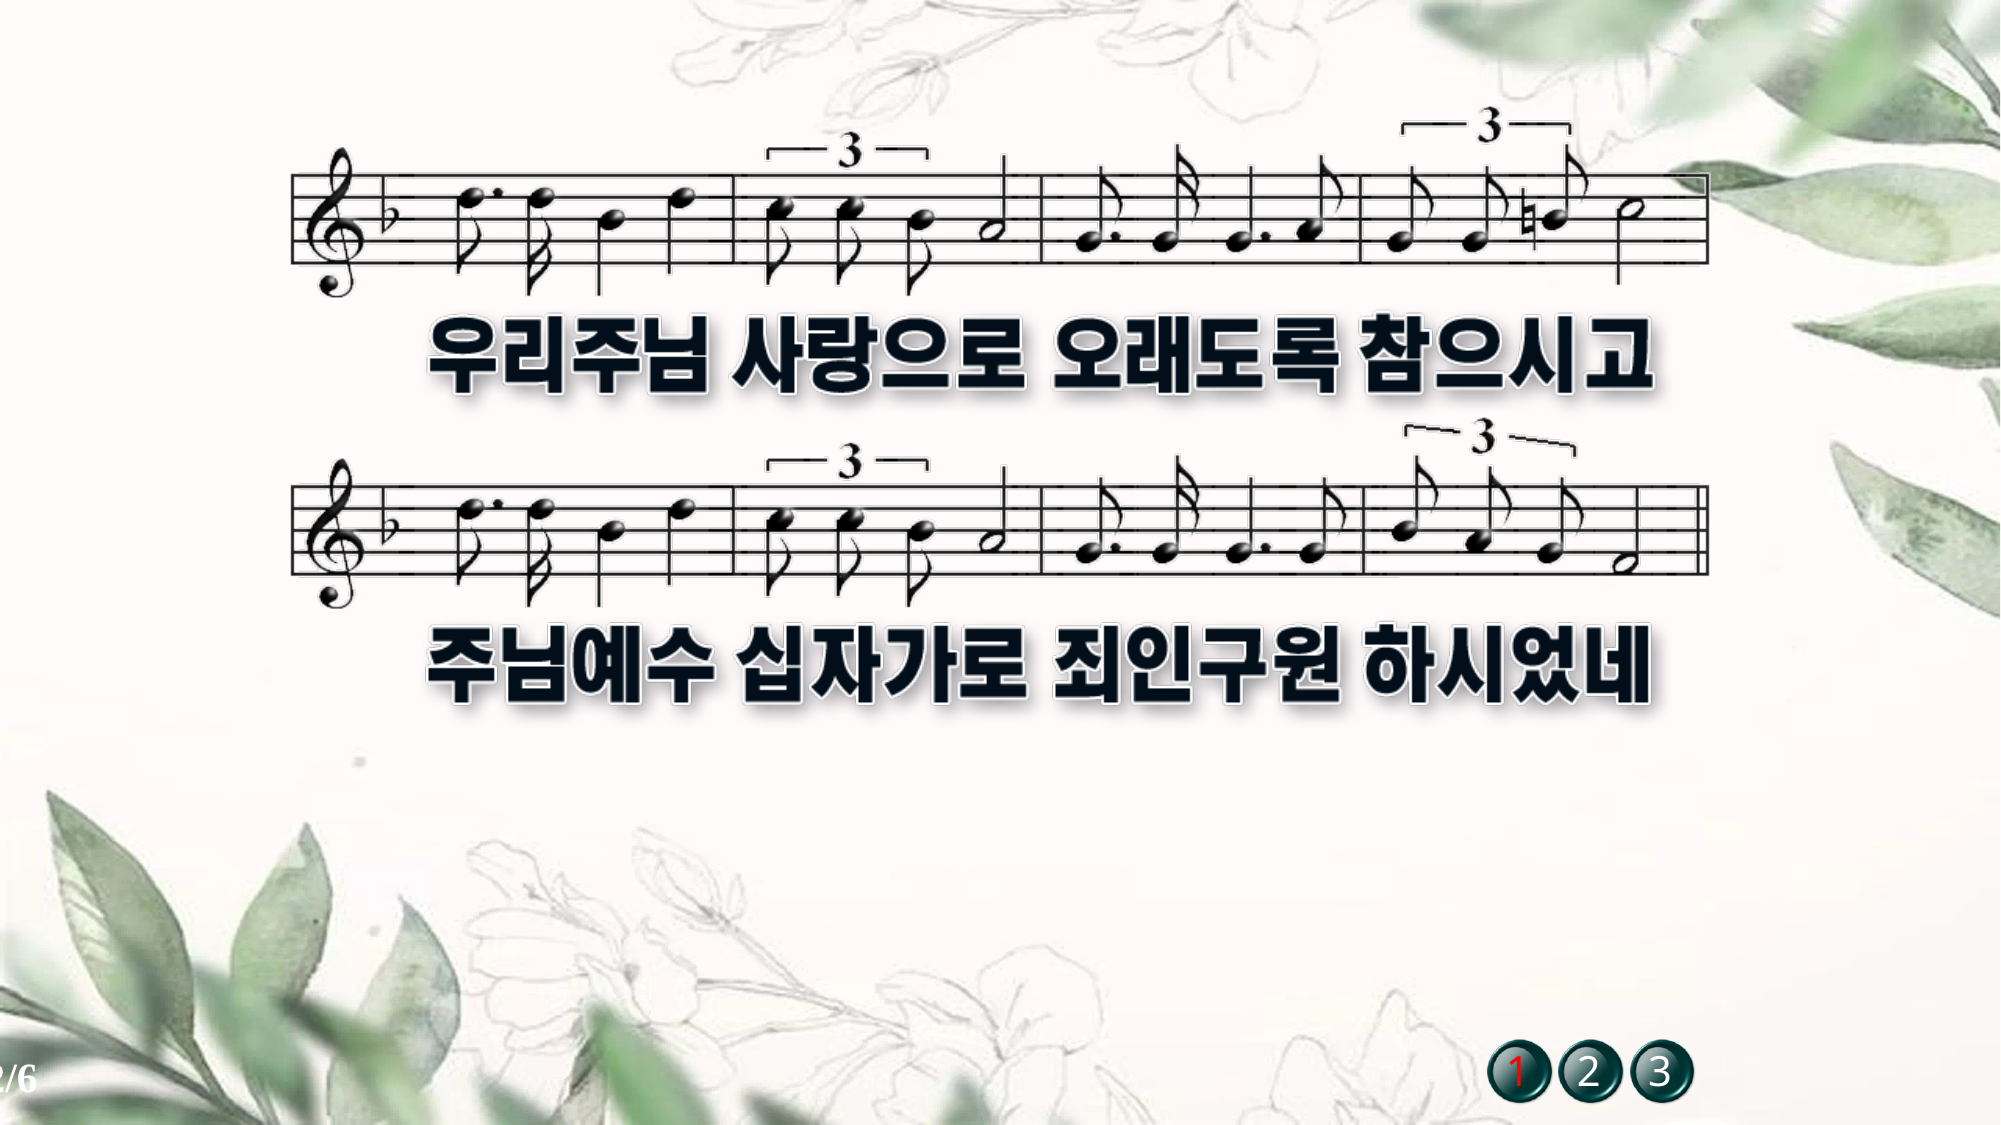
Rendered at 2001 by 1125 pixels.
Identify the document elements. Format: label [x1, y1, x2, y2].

picture [0, 0, 2001, 1125]
text_box [1627, 1035, 1697, 1106]
text_box [1484, 1035, 1555, 1106]
text_box [1555, 1035, 1626, 1106]
